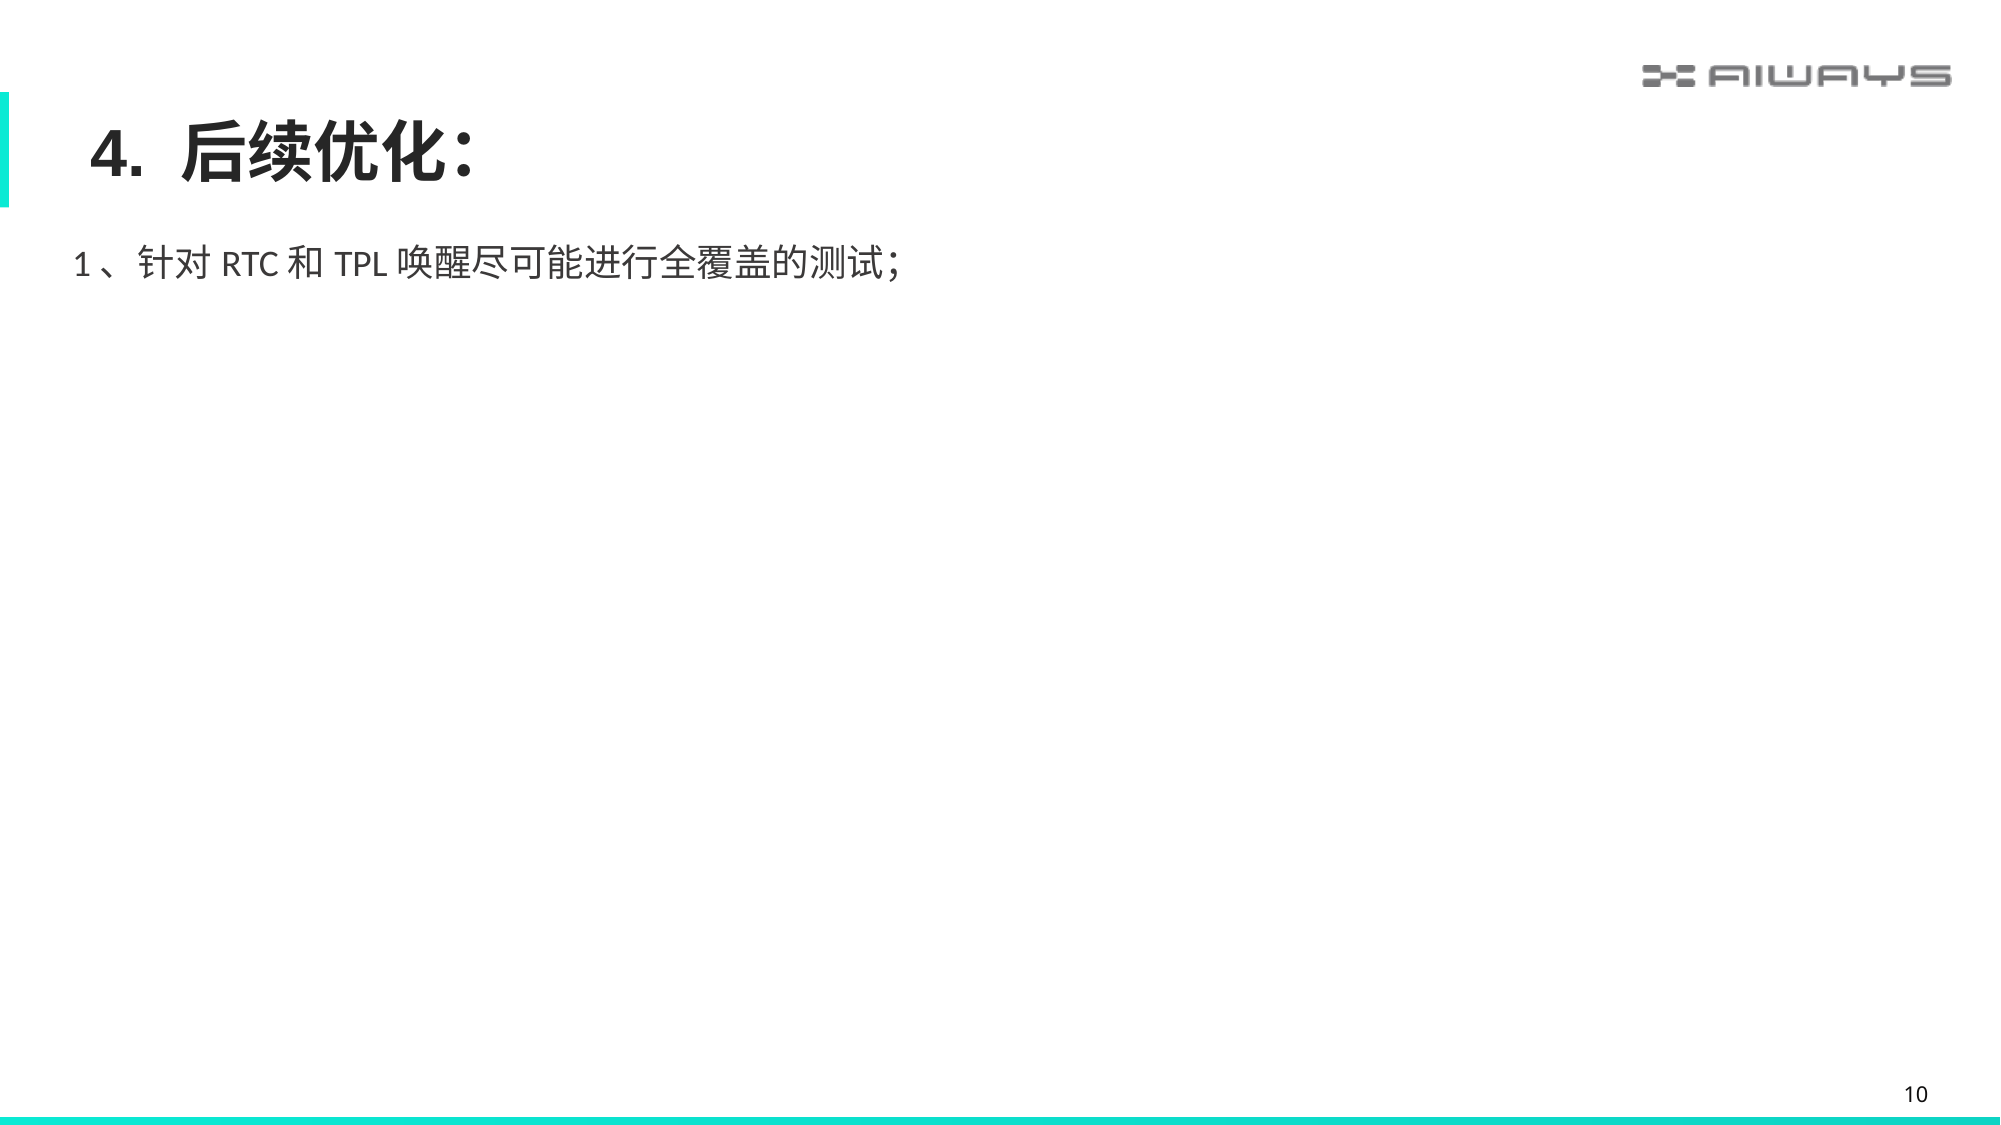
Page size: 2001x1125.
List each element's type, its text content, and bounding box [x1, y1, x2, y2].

picture [1642, 65, 1952, 87]
text_box 1、针对RTC和TPL唤醒尽可能进行全覆盖的测试； [57, 231, 1625, 292]
title 4. 后续优化： [57, 92, 1946, 209]
